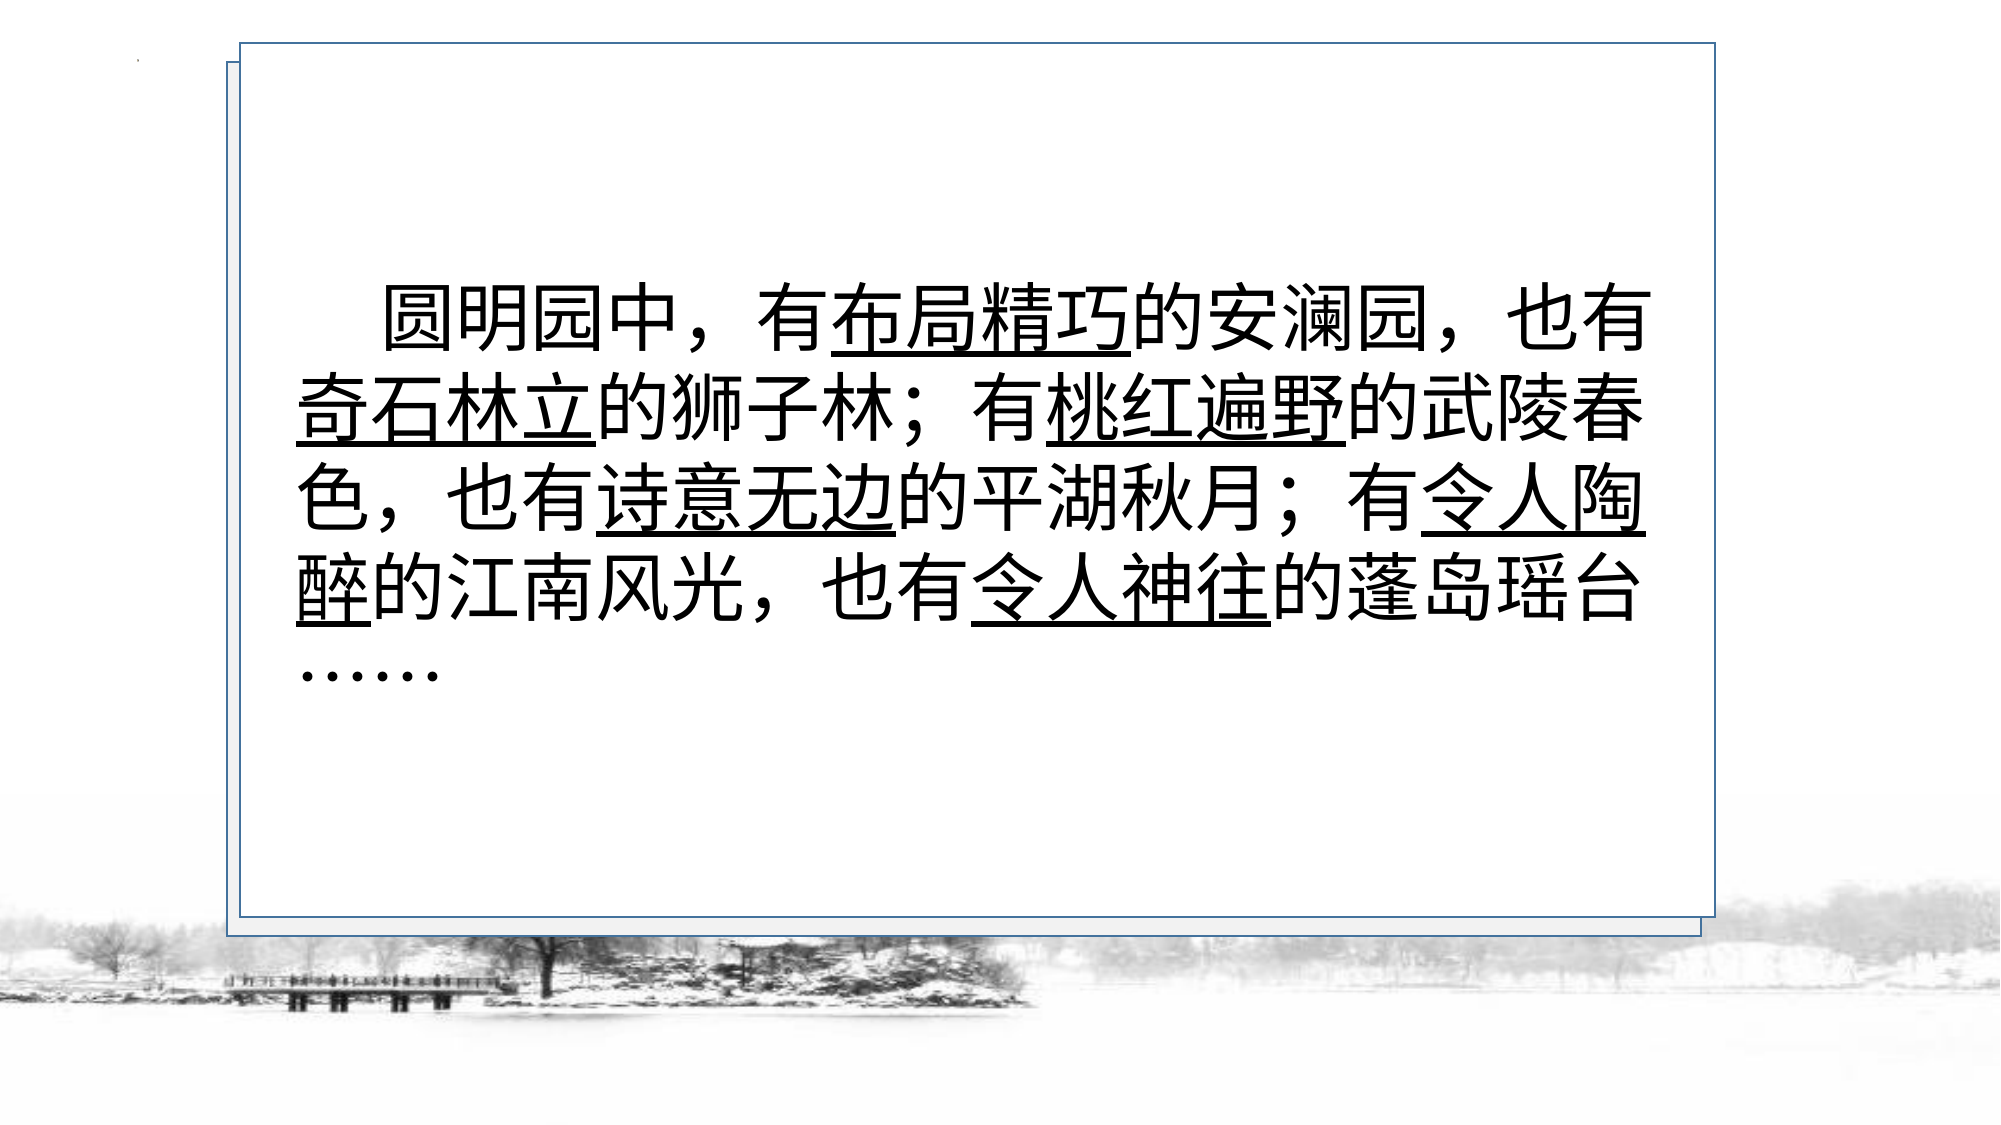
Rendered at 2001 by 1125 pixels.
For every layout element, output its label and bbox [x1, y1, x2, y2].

picture [0, 794, 2000, 1125]
text_box [226, 43, 1715, 936]
